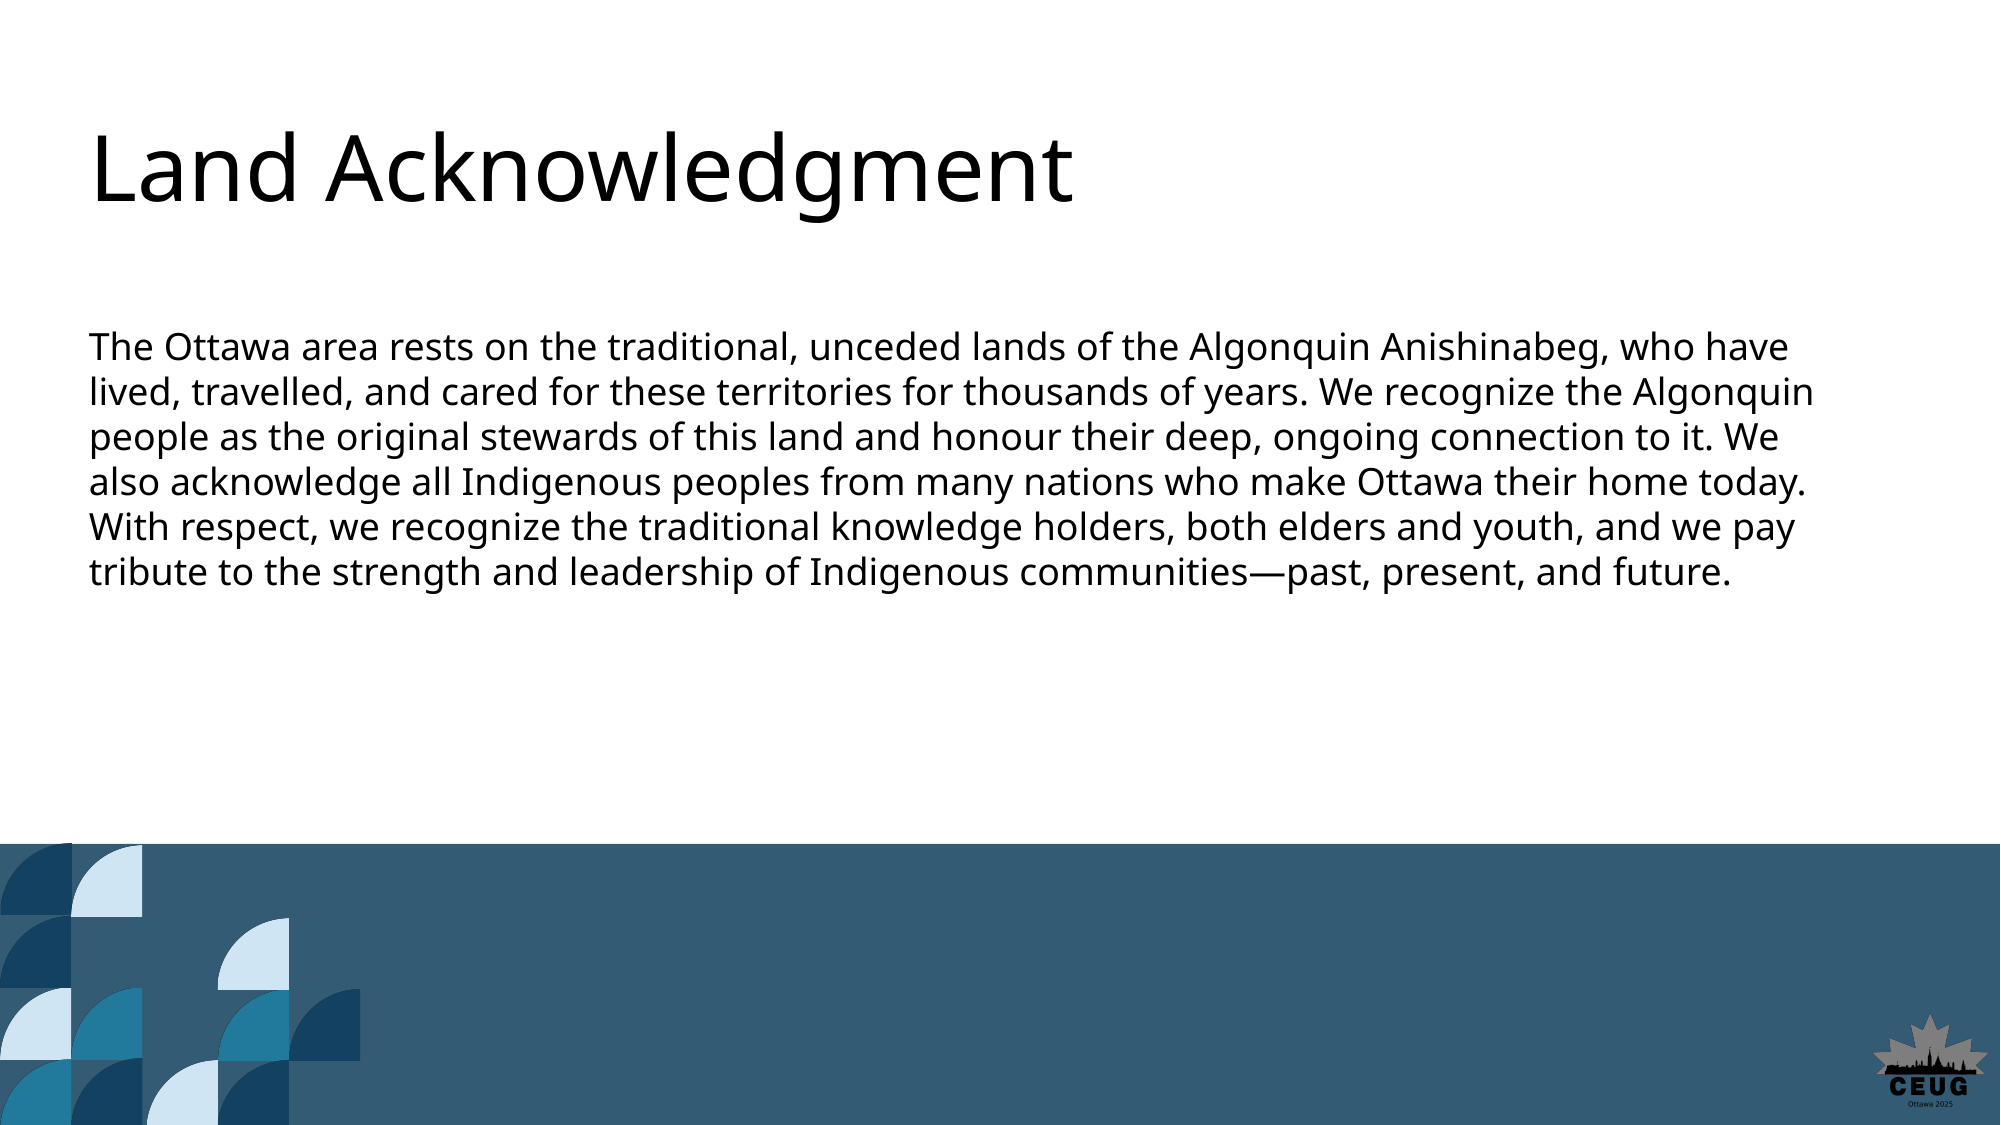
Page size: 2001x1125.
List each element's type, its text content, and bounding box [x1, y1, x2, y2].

picture [0, 843, 143, 1125]
text_box [179, 319, 1597, 633]
picture [1872, 1013, 1989, 1110]
title Land Acknowledgment [74, 63, 1278, 281]
text_box [240, 315, 1168, 552]
text_box The Ottawa area rests on the traditional, unceded lands of the Algonquin Anishinabeg, who have lived, travelled, and cared for these territories for thousands of years. We recognize the Algonquin people as the original stewards of this land and honour their deep, ongoing connection to it. We also acknowledge all Indigenous peoples from many nations who make Ottawa their home today. With respect, we recognize the traditional knowledge holders, both elders and youth, and we pay tribute to the strength and leadership of Indigenous communities—past, present, and future. [74, 315, 1852, 646]
picture [146, 918, 361, 1125]
